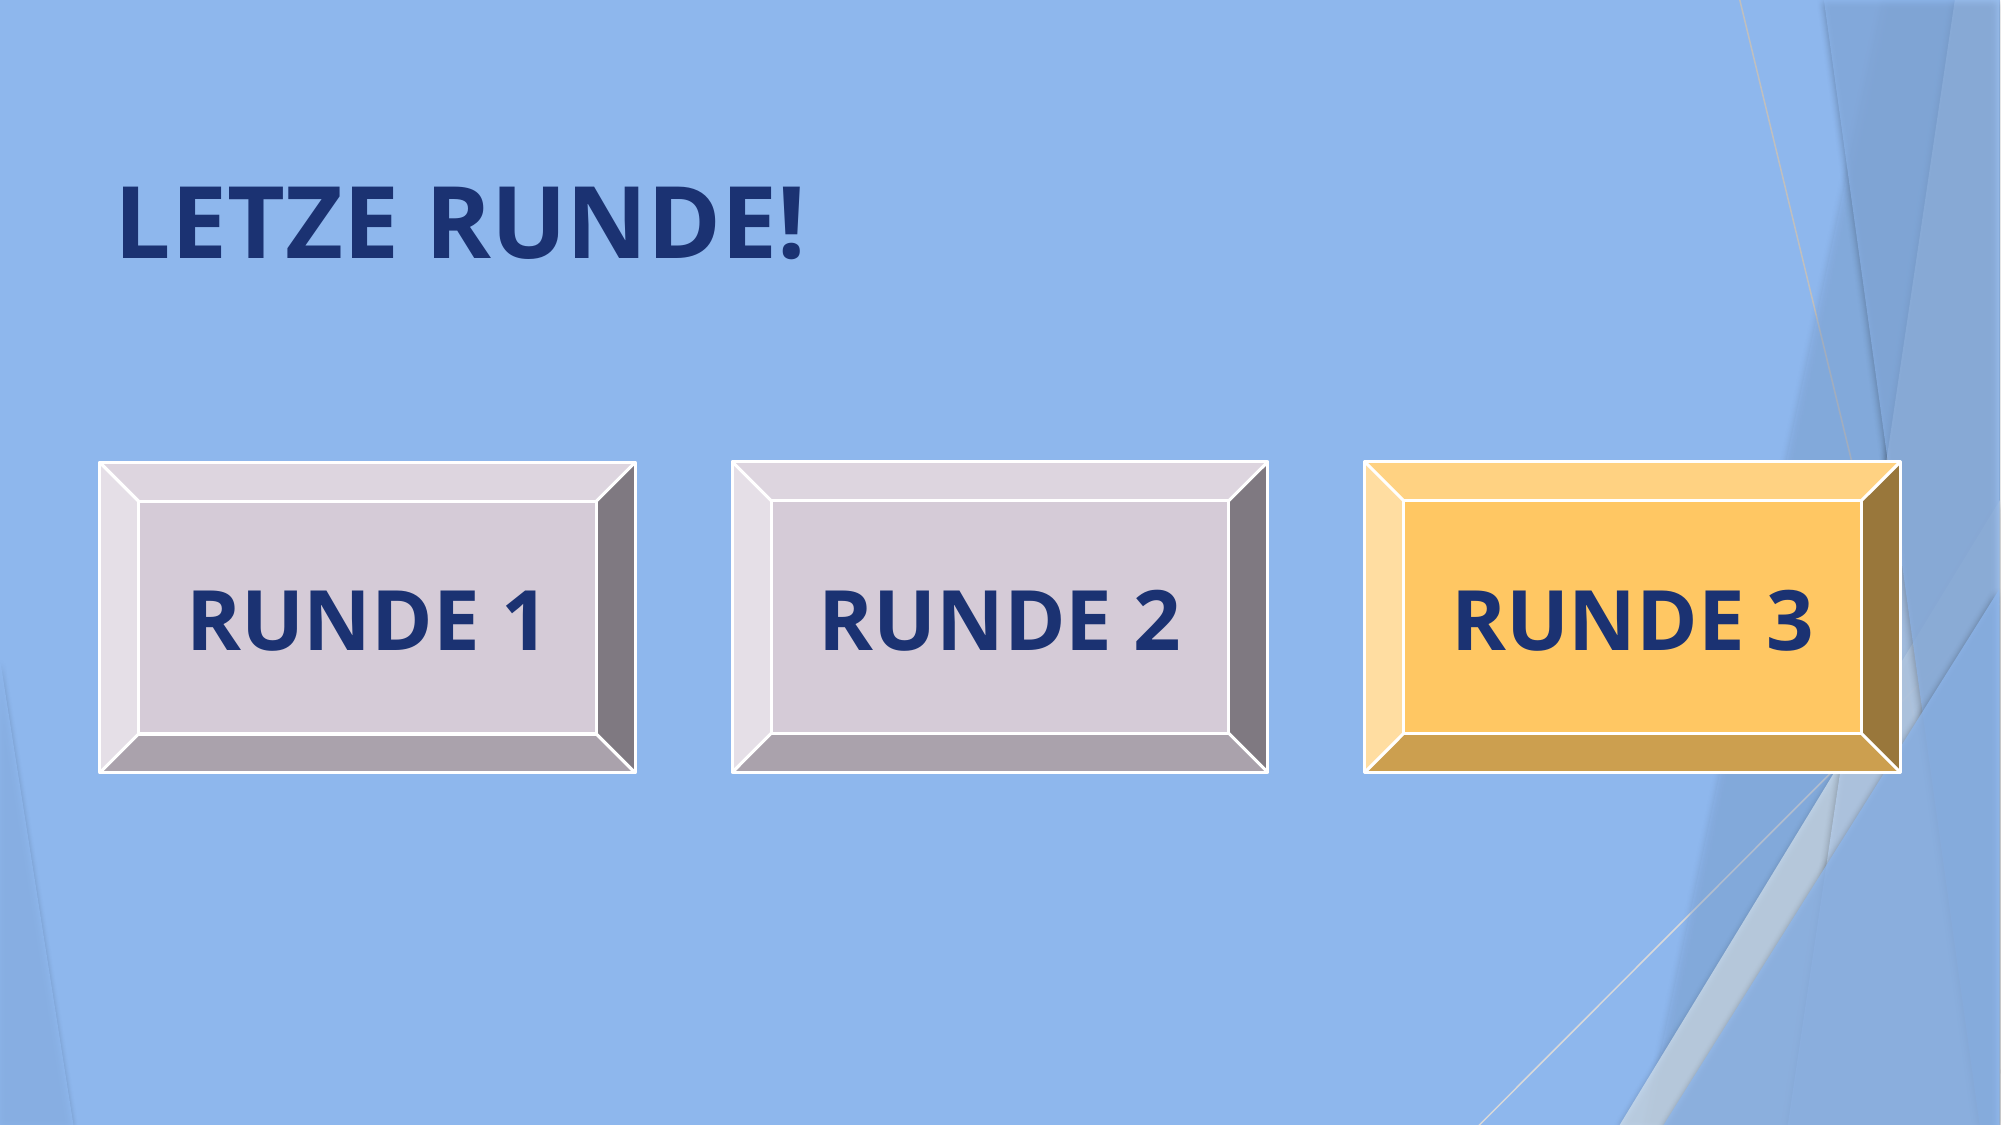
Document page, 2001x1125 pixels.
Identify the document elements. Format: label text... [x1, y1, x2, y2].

title LETZE RUNDE! [99, 95, 1825, 407]
list Runde 1 [136, 687, 1862, 934]
text_box RUNDE 2 [731, 460, 1269, 774]
text_box RUNDE 1 [98, 461, 637, 774]
text_box RUNDE 3 [1363, 460, 1902, 774]
